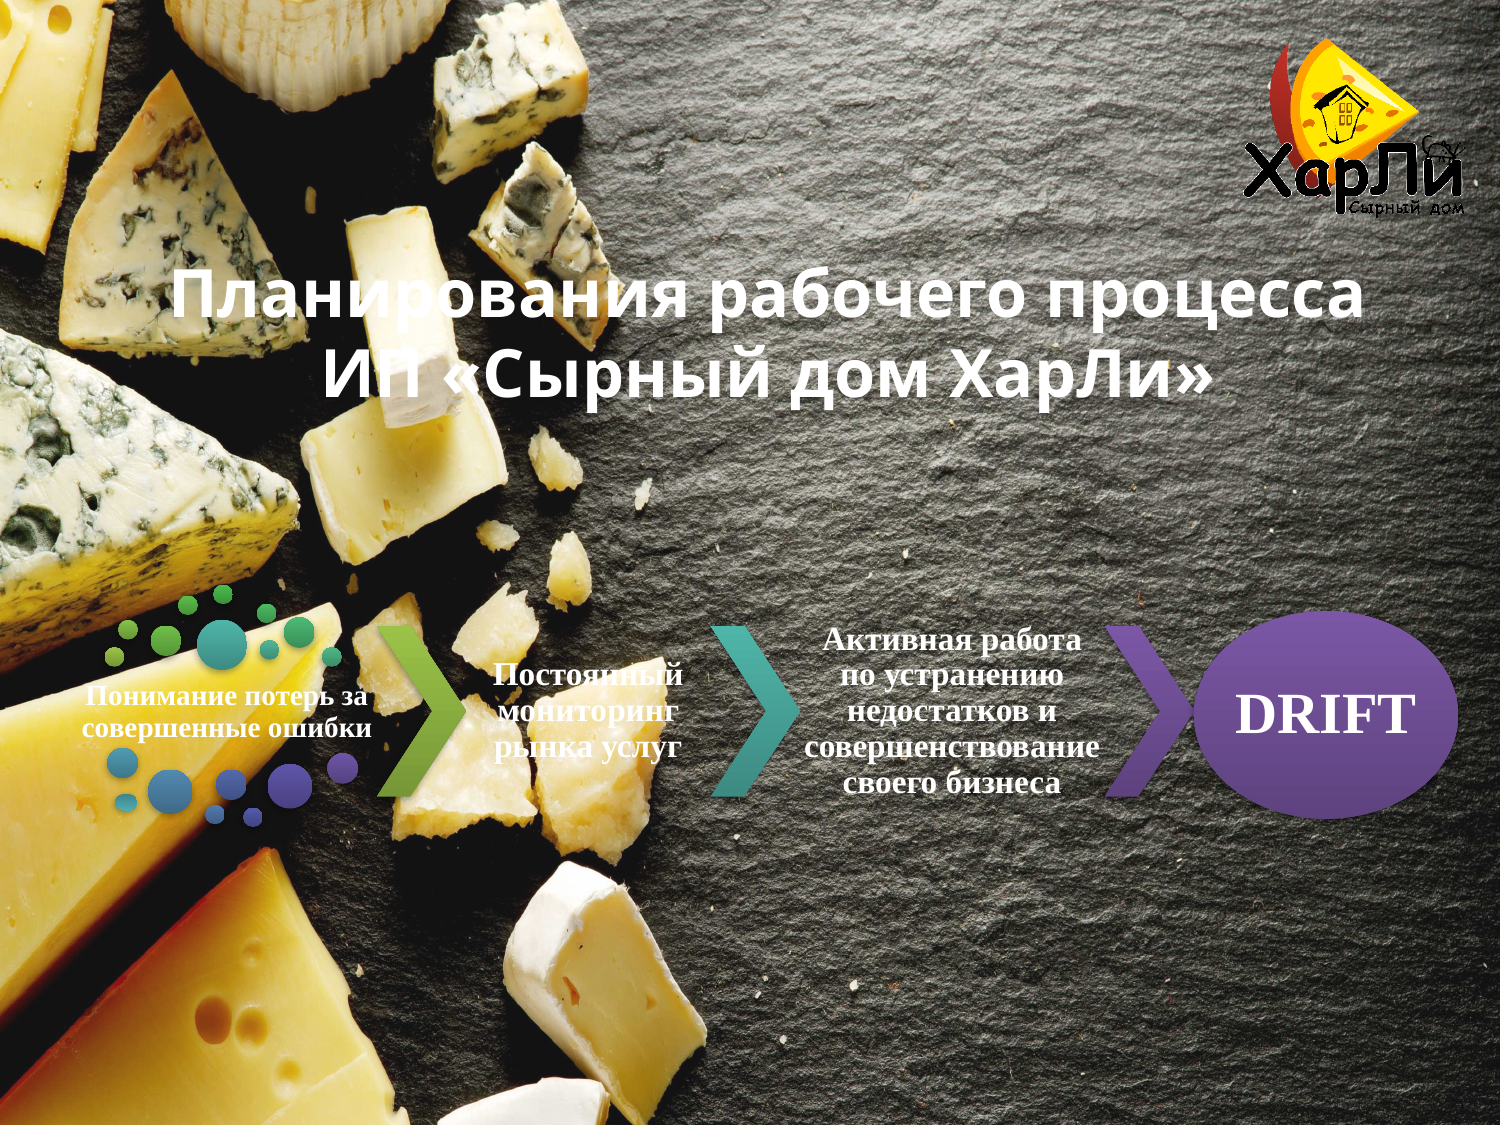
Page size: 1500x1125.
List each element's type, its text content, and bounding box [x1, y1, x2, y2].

picture [0, 0, 1500, 1125]
text_box Планирования рабочего процесса ИП «Сырный дом ХарЛи» [129, 243, 1406, 419]
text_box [76, 486, 1459, 926]
